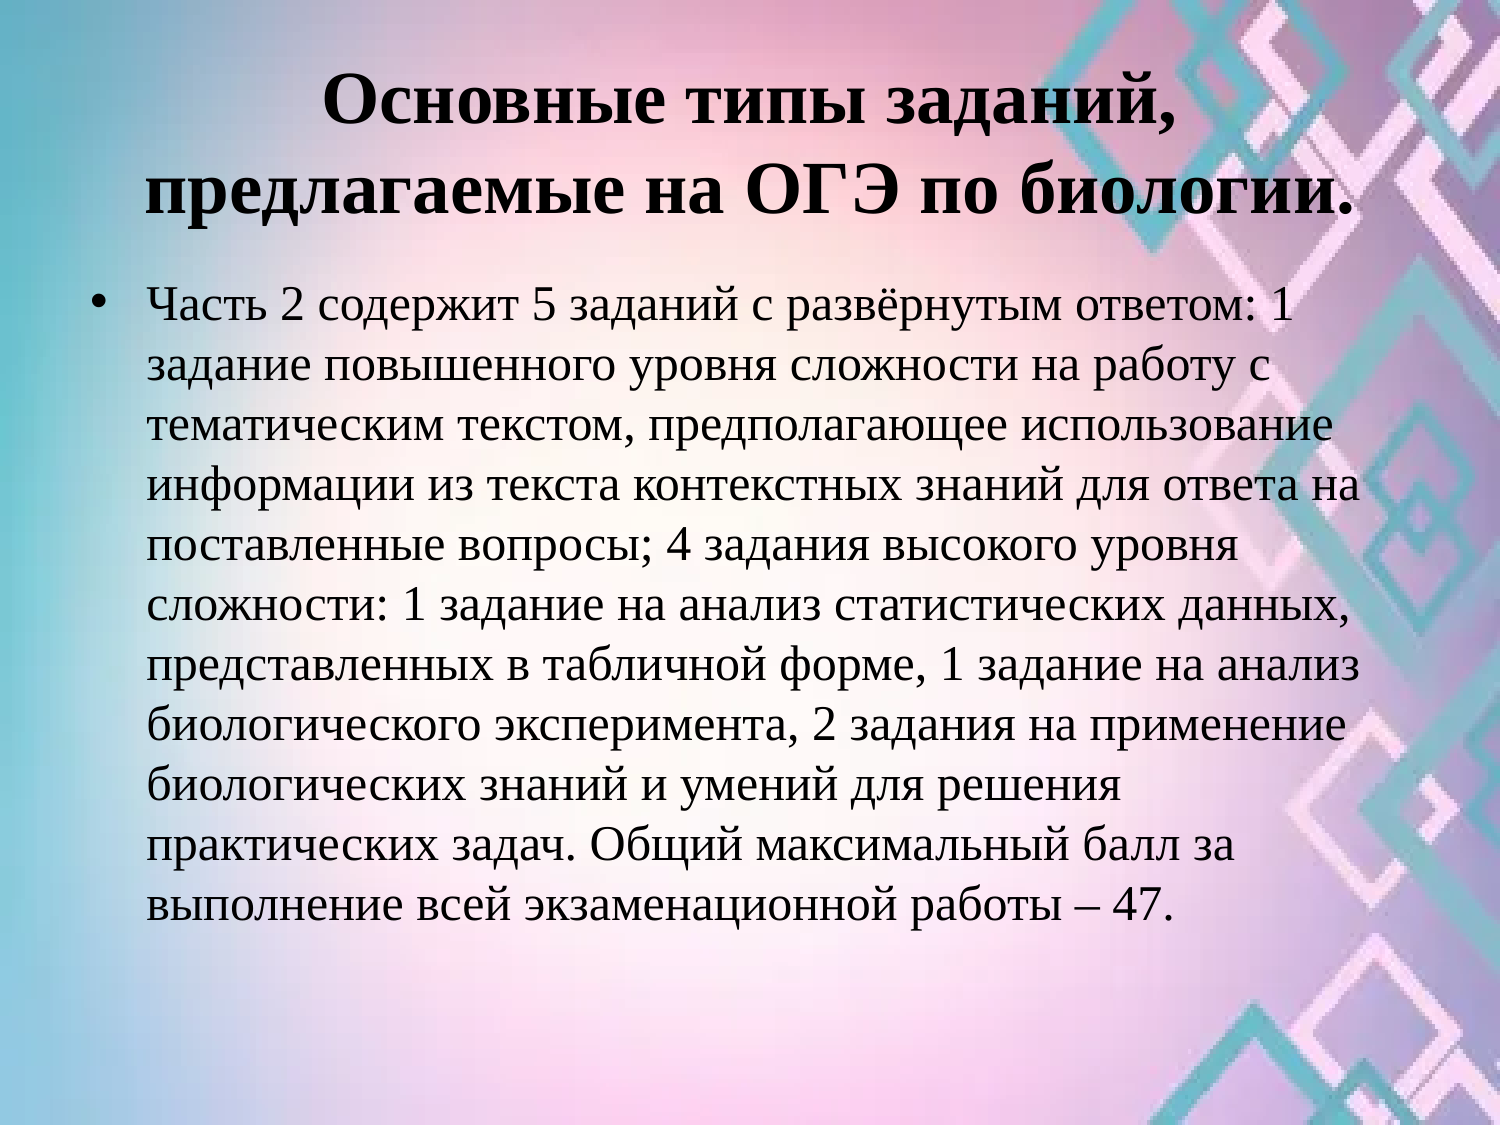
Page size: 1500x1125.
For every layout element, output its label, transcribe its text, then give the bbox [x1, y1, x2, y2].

list Часть 2 содержит 5 заданий с развёрнутым ответом: 1 задание повышенного уровня сложности на работу с тематическим текстом, предполагающее использование информации из текста контекстных знаний для ответа на поставленные вопросы; 4 задания высокого уровня сложности: 1 задание на анализ статистических данных, представленных в табличной форме, 1 задание на анализ биологического эксперимента, 2 задания на применение биологических знаний и умений для решения практических задач. Общий максимальный балл за выполнение всей экзаменационной работы – 47. [75, 262, 1425, 1005]
title Основные типы заданий, предлагаемые на ОГЭ по биологии. [75, 45, 1425, 233]
picture [0, 0, 1500, 1125]
